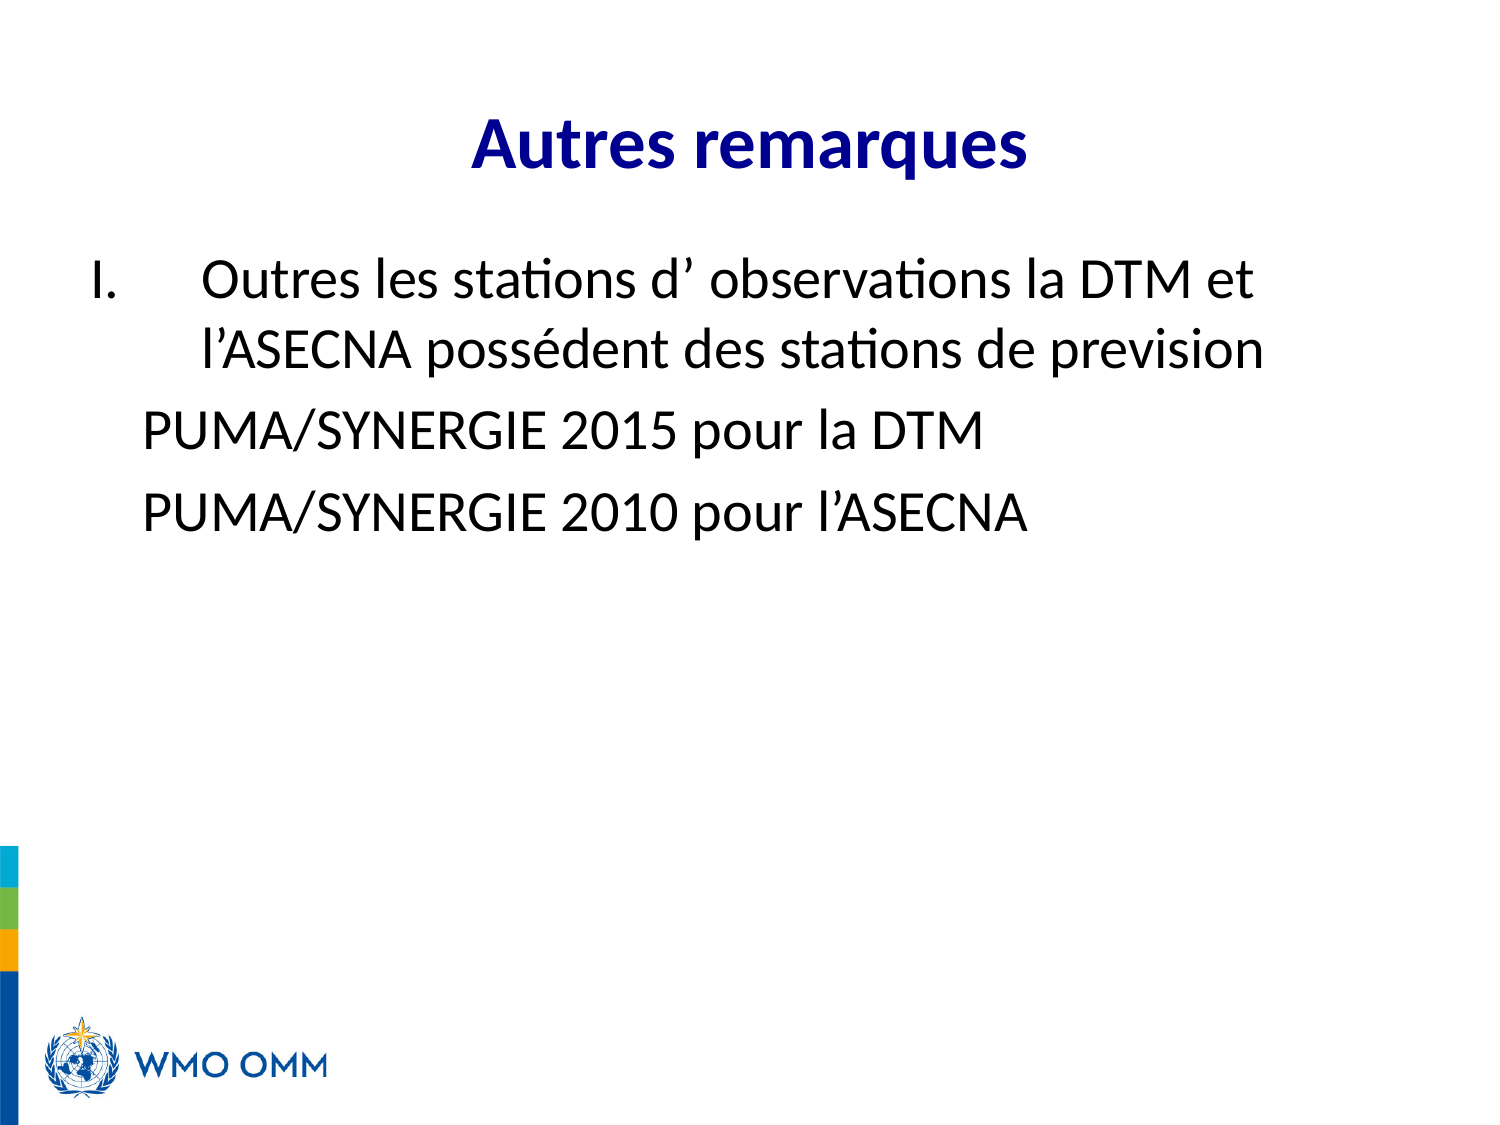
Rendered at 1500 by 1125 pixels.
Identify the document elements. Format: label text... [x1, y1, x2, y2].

list Outres les stations d’ observations la DTM et l’ASECNA possédent des stations de prevision PUMA/SYNERGIE 2015 pour la DTM PUMA/SYNERGIE 2010 pour l’ASECNA [75, 232, 1425, 1005]
picture [0, 845, 327, 1125]
title Autres remarques [75, 45, 1425, 232]
